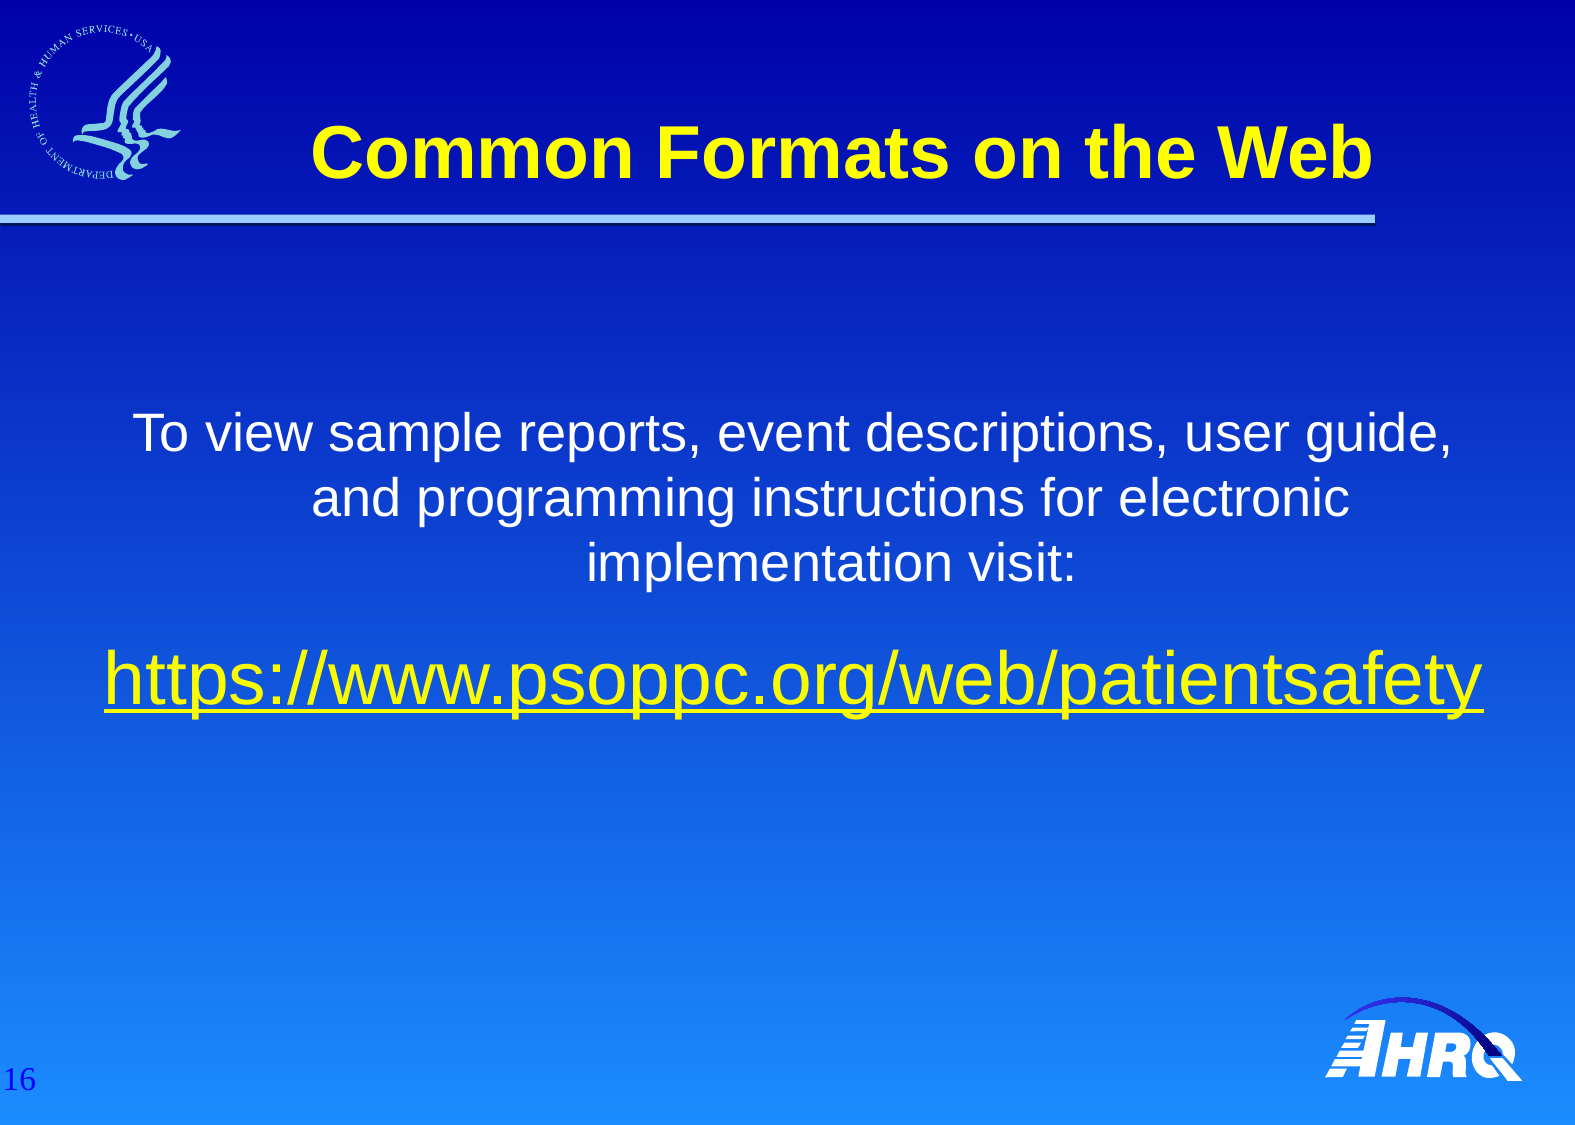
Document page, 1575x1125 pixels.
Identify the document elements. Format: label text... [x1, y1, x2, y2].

title Common Formats on the Web [203, 56, 1483, 202]
list To view sample reports, event descriptions, user guide, and programming instructions for electronic implementation visit: https://www.psoppc.org/web/patientsafety [74, 286, 1513, 763]
